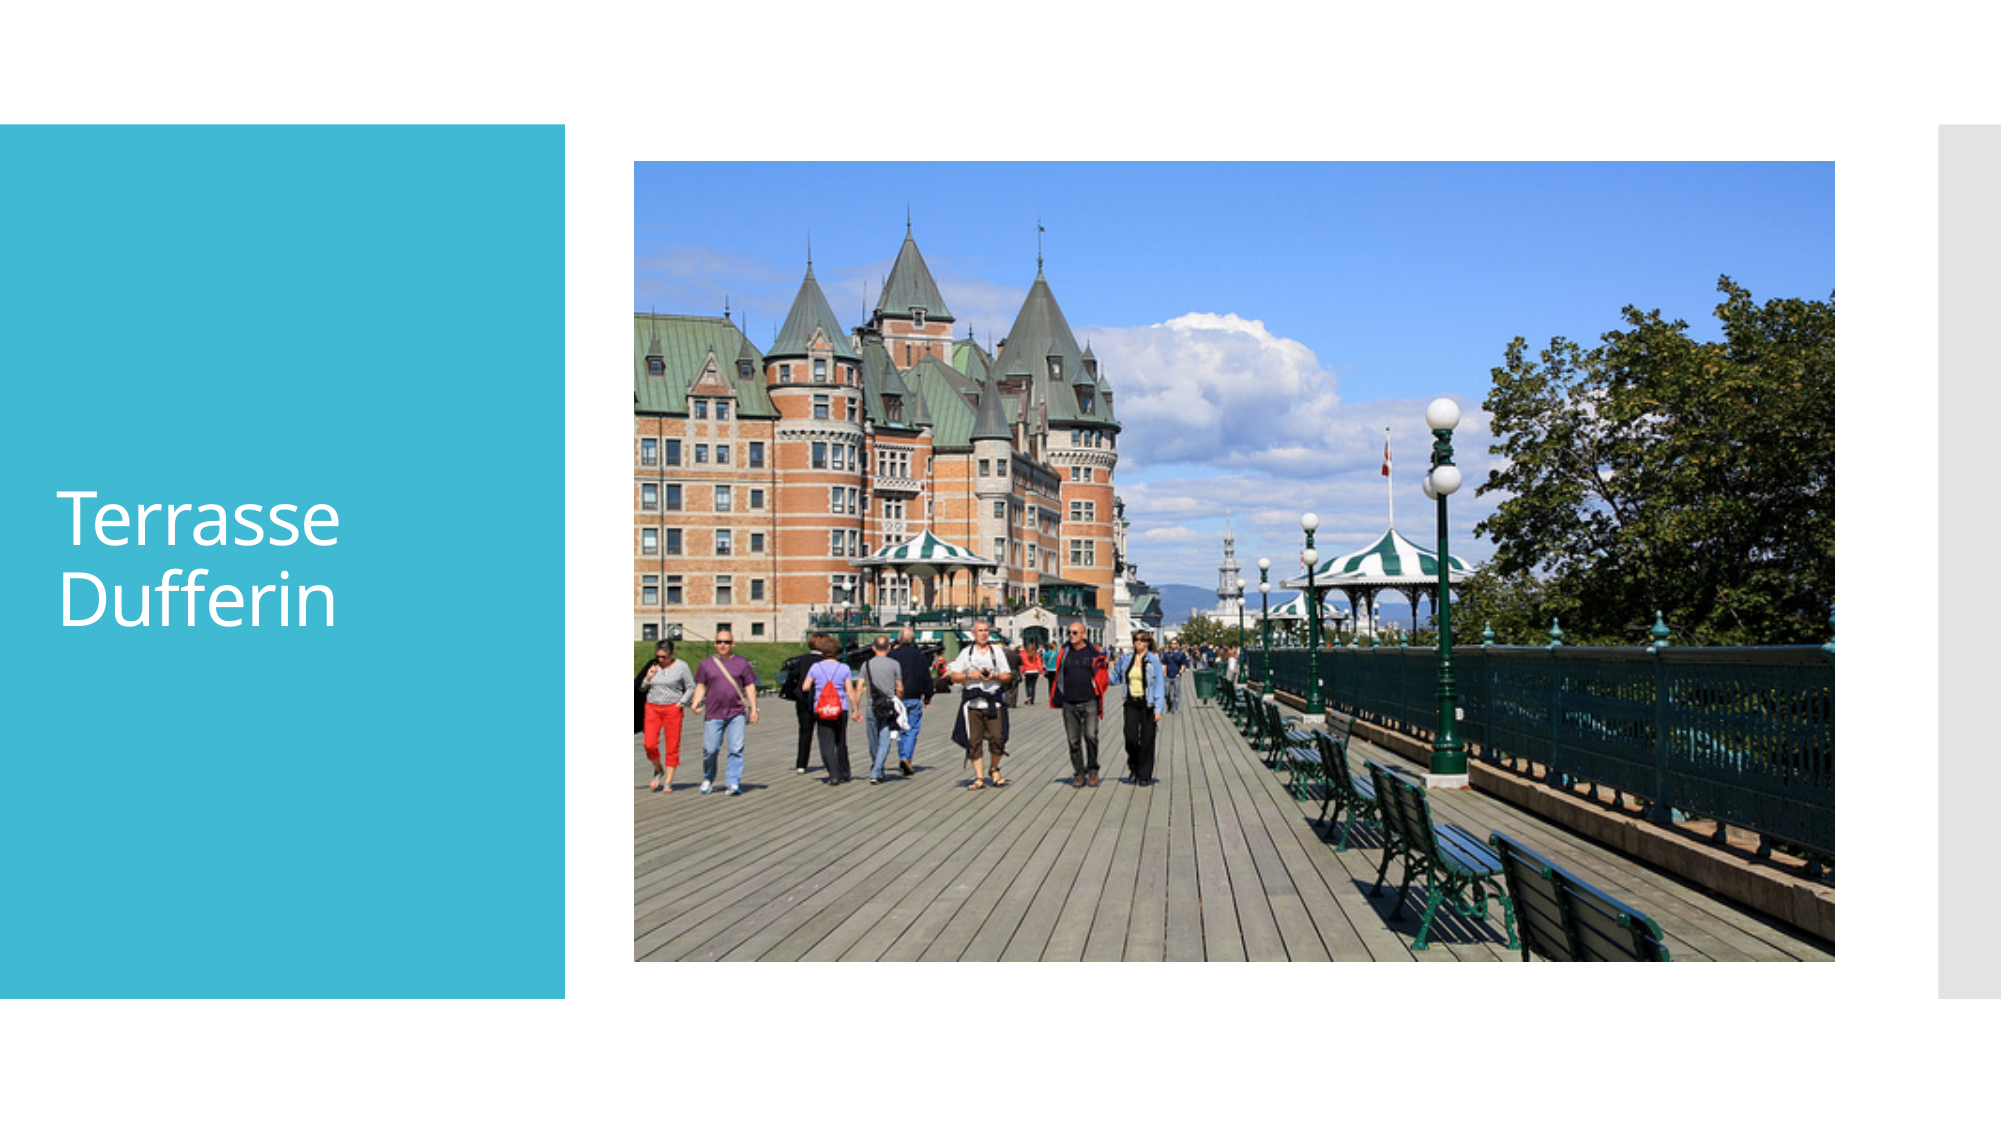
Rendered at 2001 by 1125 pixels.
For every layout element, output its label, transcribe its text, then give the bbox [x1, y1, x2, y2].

title Terrasse Dufferin [41, 184, 525, 940]
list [634, 161, 1835, 963]
